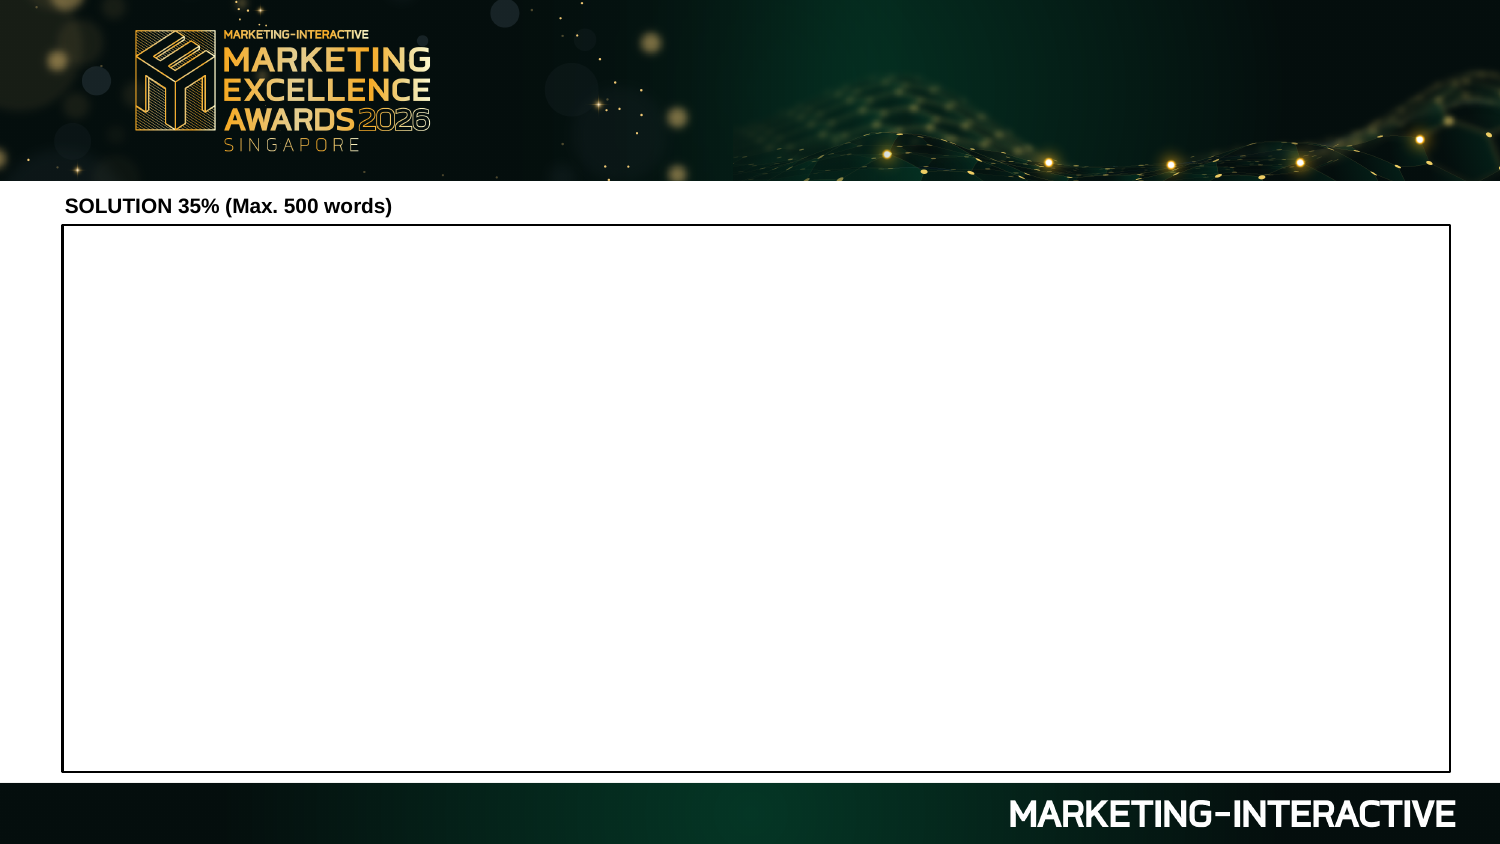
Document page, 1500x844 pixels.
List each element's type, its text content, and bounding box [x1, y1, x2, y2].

picture [0, 0, 1500, 844]
text_box [60, 223, 1452, 774]
text_box SOLUTION 35% (Max. 500 words) [49, 182, 1463, 226]
